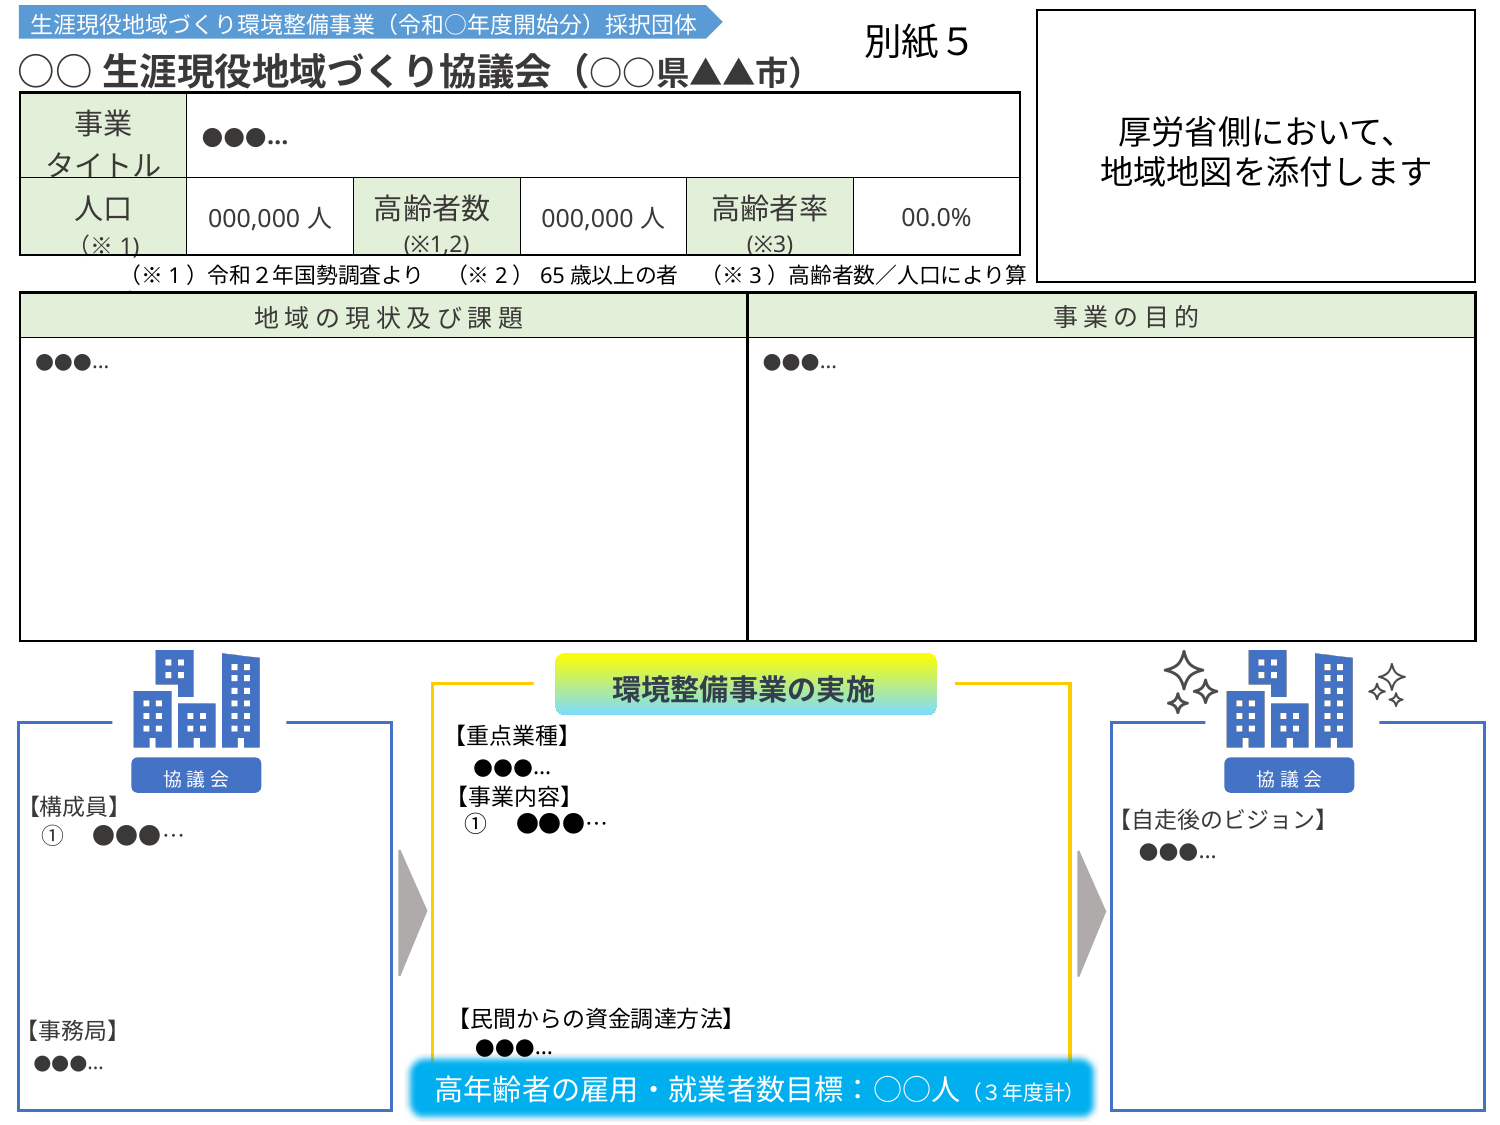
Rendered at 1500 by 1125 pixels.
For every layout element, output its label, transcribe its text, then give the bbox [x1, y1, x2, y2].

table_header 事業 タイトル [21, 94, 186, 177]
table_cell 高齢者率 (※3) [687, 178, 853, 254]
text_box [405, 646, 1112, 1121]
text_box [225, 293, 1223, 341]
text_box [0, 623, 392, 1111]
text_box （※1）令和２年国勢調査より （※2）65歳以上の者 （※3）高齢者数／人口により算出 [104, 254, 1060, 291]
table_cell 000,000人 [187, 178, 353, 254]
table_cell 高齢者数(※1,2) [354, 178, 520, 254]
table_cell 00.0% [854, 178, 1019, 254]
text_box 別紙５ [849, 10, 1002, 70]
table_header [1223, 294, 1474, 337]
text_box [718, 17, 723, 27]
table_cell 000,000人 [521, 178, 686, 254]
text_box 生涯現役地域づくり環境整備事業（令和○年度開始分）採択団体 [15, 2, 718, 46]
table_header ●●●… [187, 94, 1019, 177]
table_header [21, 294, 225, 337]
text_box ○○生涯現役地域づくり協議会（○○県▲▲市） [3, 40, 838, 101]
text_box [1036, 9, 1476, 283]
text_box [1092, 623, 1485, 1111]
table_cell ●●●… [21, 338, 746, 640]
text_box 厚労省側において、 地域地図を添付します [1085, 104, 1448, 199]
table_cell ●●●… [749, 338, 1474, 640]
table_cell 人口 （※1) [21, 178, 186, 254]
text_box [398, 849, 405, 977]
